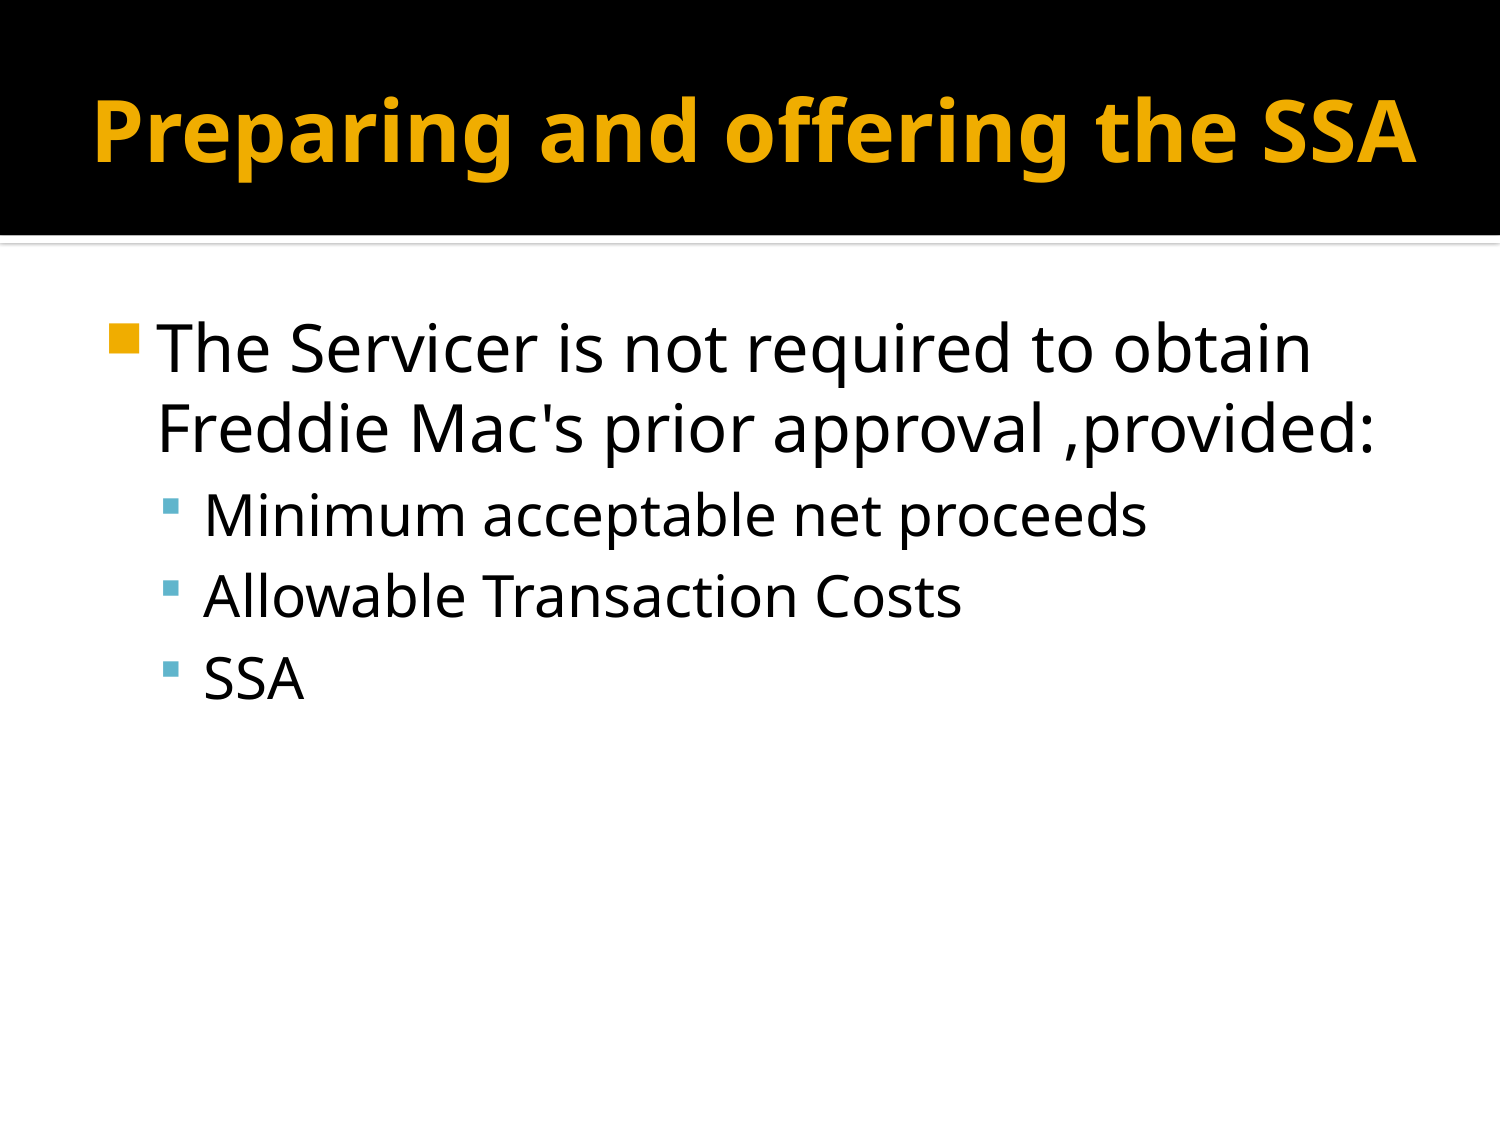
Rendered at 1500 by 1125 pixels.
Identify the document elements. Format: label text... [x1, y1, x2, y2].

title Preparing and offering the SSA [75, 25, 1425, 231]
list The Servicer is not required to obtain Freddie Mac's prior approval ,provided: Minimum acceptable net proceeds Allowable Transaction Costs SSA [75, 291, 1425, 1050]
